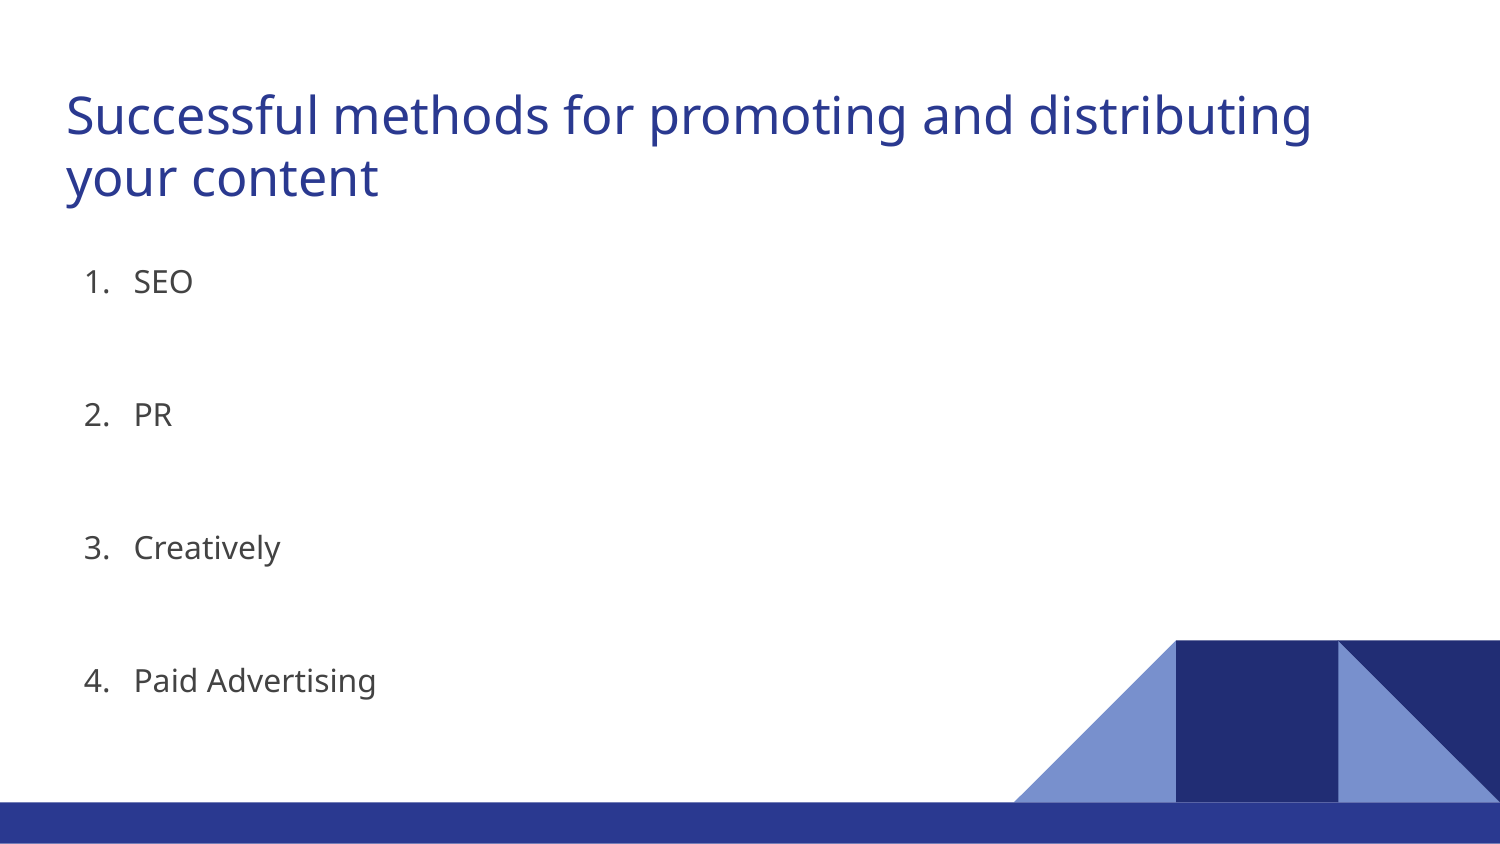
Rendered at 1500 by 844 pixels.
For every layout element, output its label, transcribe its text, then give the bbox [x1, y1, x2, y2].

title Successful methods for promoting and distributing your content [51, 67, 1449, 208]
list SEO PR Creatively Paid Advertising [51, 241, 1449, 715]
